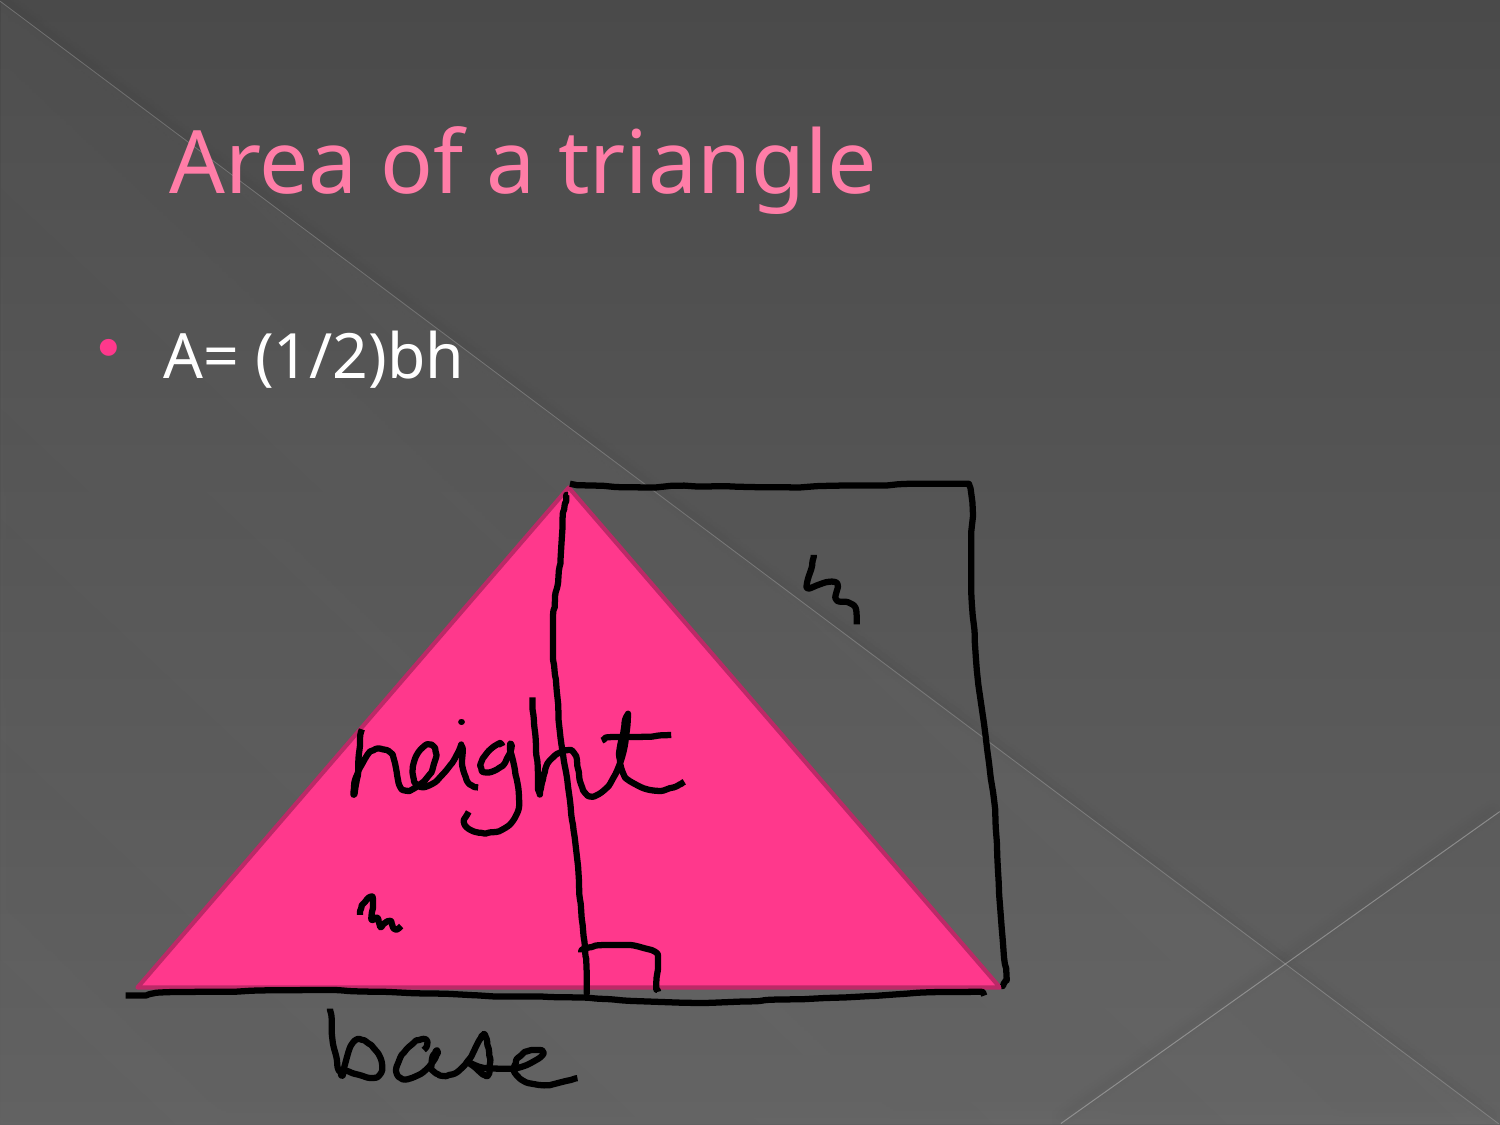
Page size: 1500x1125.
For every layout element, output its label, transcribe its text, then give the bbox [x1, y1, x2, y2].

text_box [580, 944, 659, 992]
text_box [531, 697, 685, 798]
text_box [329, 1008, 384, 1079]
text_box [395, 1033, 578, 1087]
text_box [562, 751, 586, 947]
text_box [462, 742, 520, 835]
text_box [125, 989, 985, 1004]
text_box [569, 482, 1008, 987]
list A= (1/2)bh [75, 308, 1425, 1059]
text_box [805, 554, 858, 625]
text_box [552, 494, 577, 721]
text_box [601, 734, 672, 742]
text_box [352, 729, 479, 796]
text_box [135, 485, 1002, 990]
text_box [359, 895, 402, 931]
text_box [584, 955, 588, 995]
title Area of a triangle [75, 43, 1425, 274]
